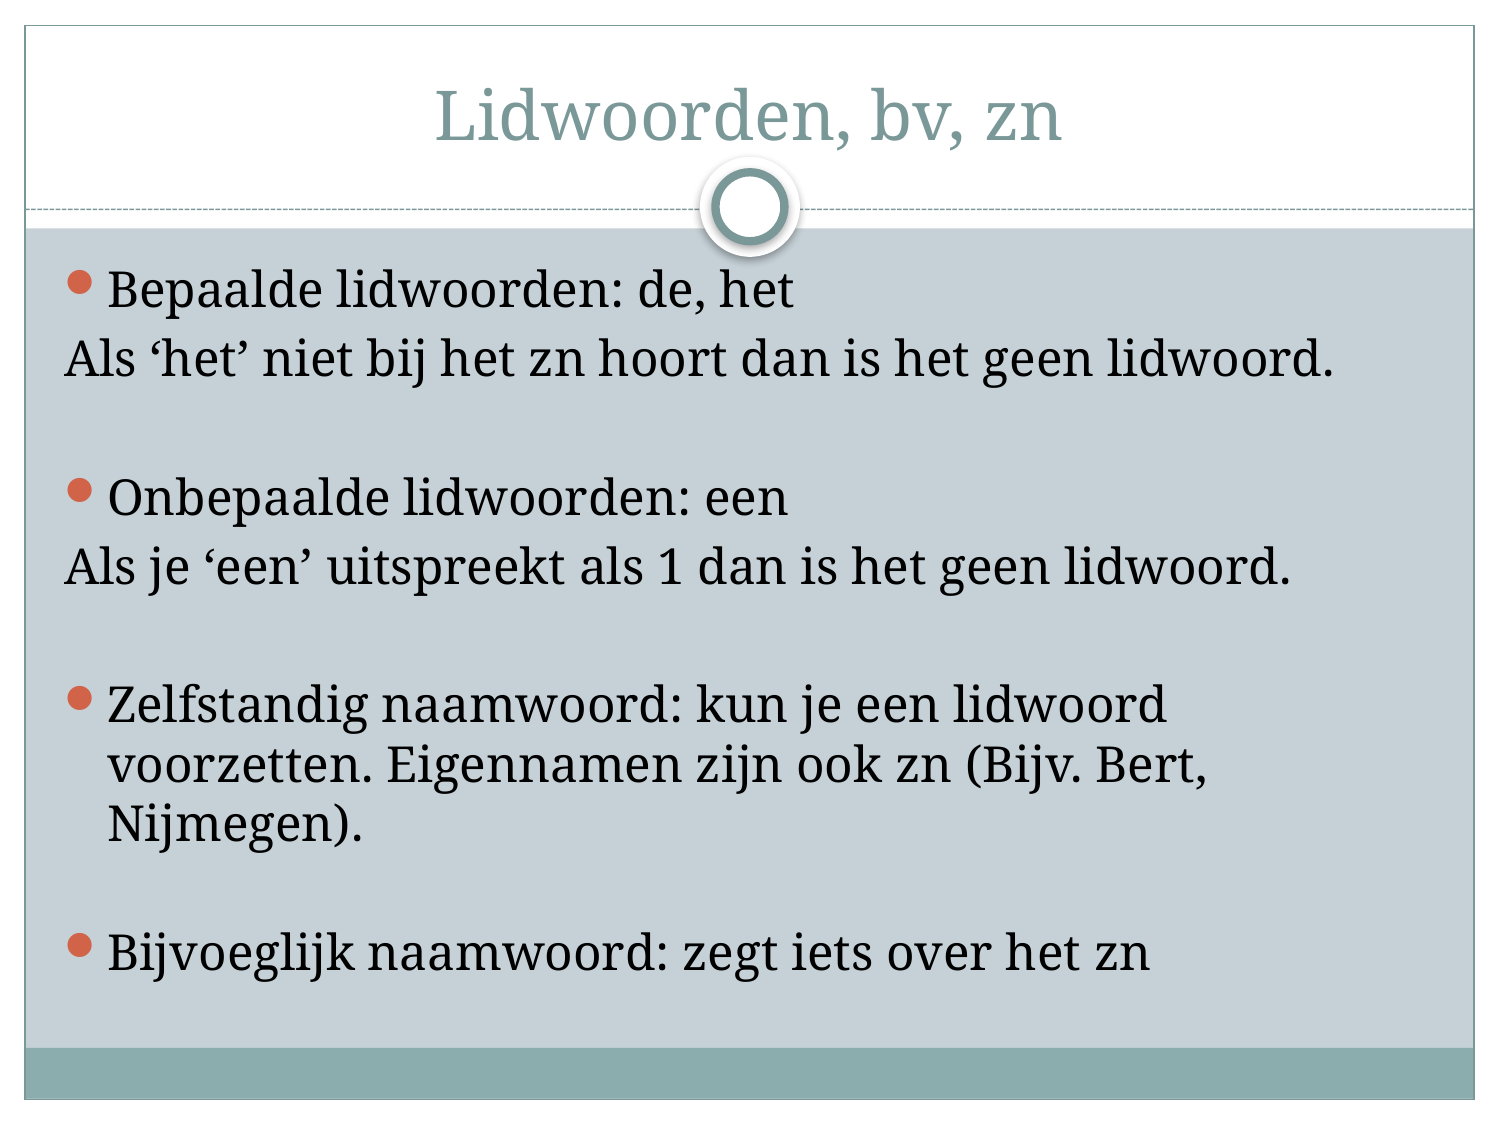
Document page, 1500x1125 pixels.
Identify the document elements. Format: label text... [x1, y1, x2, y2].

list Bepaalde lidwoorden: de, het Als ‘het’ niet bij het zn hoort dan is het geen lidwoord. Onbepaalde lidwoorden: een Als je ‘een’ uitspreekt als 1 dan is het geen lidwoord. Zelfstandig naamwoord: kun je een lidwoord voorzetten. Eigennamen zijn ook zn (Bijv. Bert, Nijmegen). Bijvoeglijk naamwoord: zegt iets over het zn [49, 250, 1445, 1001]
title Lidwoorden, bv, zn [49, 37, 1450, 162]
